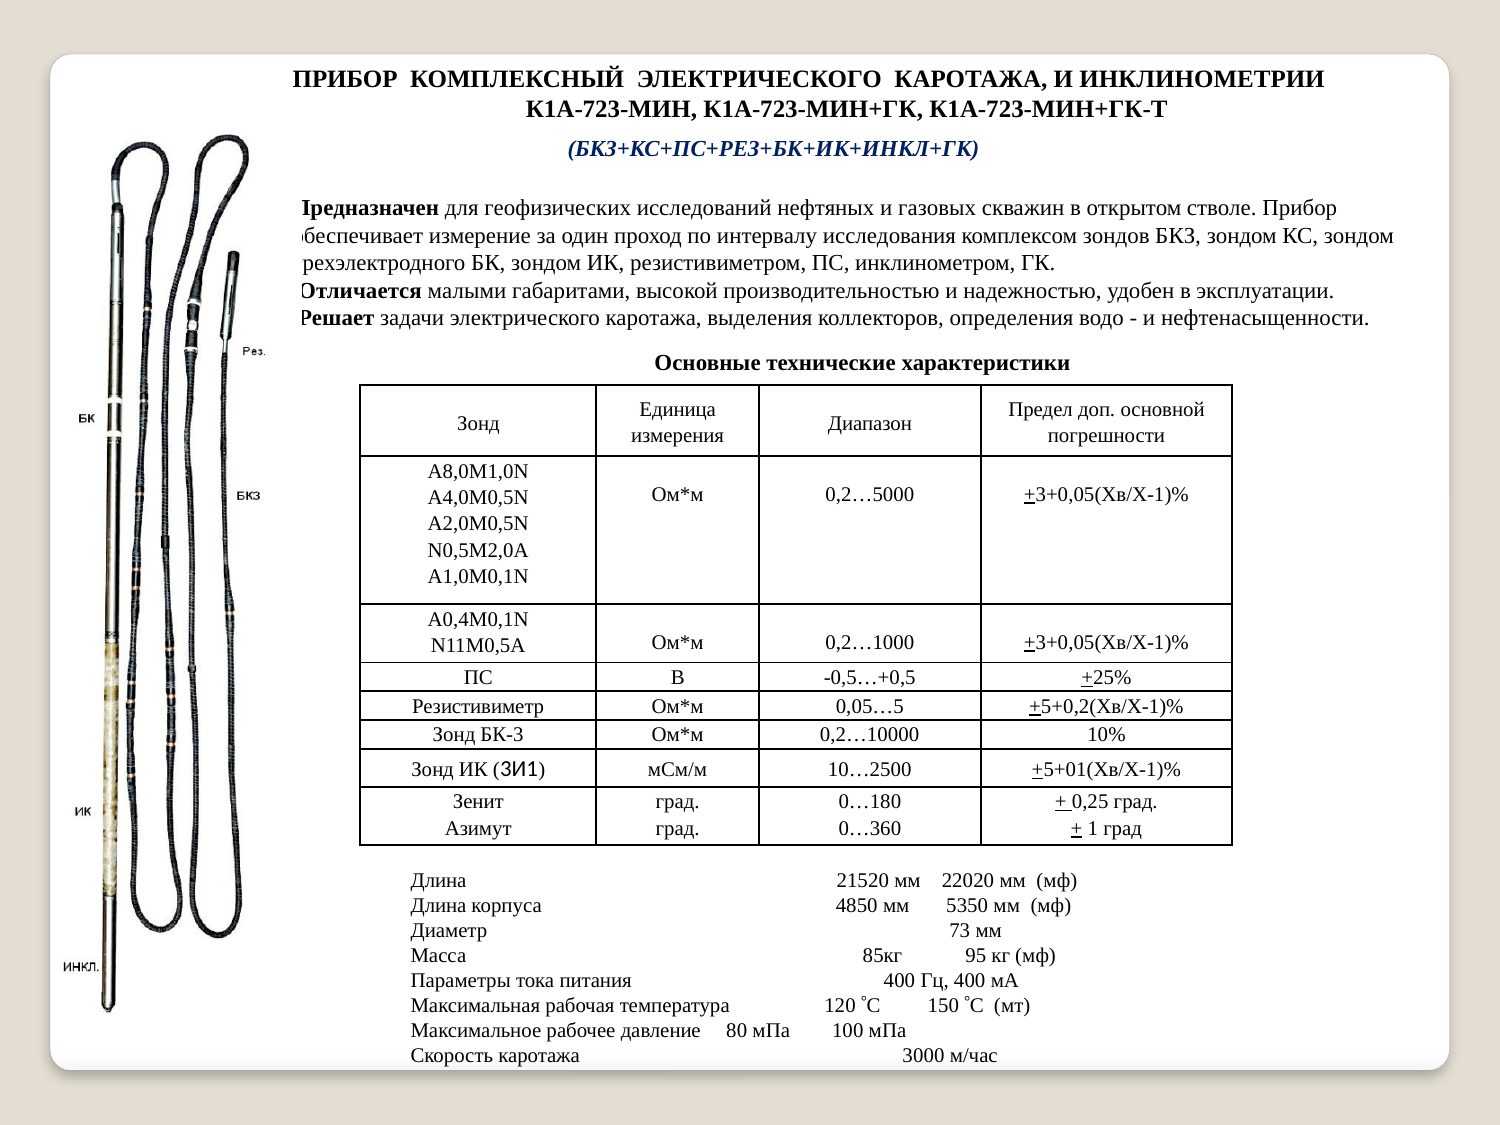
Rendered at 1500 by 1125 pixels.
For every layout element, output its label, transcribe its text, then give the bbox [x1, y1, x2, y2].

text_box Предназначен для геофизических исследований нефтяных и газовых скважин в открытом стволе. Прибор обеспечивает измерение за один проход по интервалу исследования комплексом зондов БКЗ, зондом КС, зондом трехэлектродного БК, зондом ИК, резистивиметром, ПС, инклинометром, ГК. Отличается малыми габаритами, высокой производительностью и надежностью, удобен в эксплуатации. Решает задачи электрического каротажа, выделения коллекторов, определения водо - и нефтенасыщенности. [309, 185, 1447, 338]
table_cell + 0,25 град. + 1 град [982, 788, 1231, 844]
table_cell -0,5…+0,5 [760, 663, 980, 690]
table_header Диапазон [760, 386, 980, 455]
table_cell 0,2…5000 [760, 457, 980, 603]
table_header Предел доп. основной погрешности [982, 386, 1231, 455]
text_box Основные технические характеристики [584, 338, 1128, 384]
table_cell Зонд ИК (3И1) [361, 750, 595, 786]
table_header Единица измерения [597, 386, 758, 455]
table_cell 0,2…1000 [760, 605, 980, 662]
table_cell +5+0,2(Хв/Х-1)% [982, 692, 1231, 719]
table_cell 10% [982, 721, 1231, 748]
table_cell Резистивиметр [361, 692, 595, 719]
text_box (БКЗ+КС+ПС+РЕЗ+БК+ИК+ИНКЛ+ГК) [360, 125, 1187, 168]
table_cell +3+0,05(Хв/Х-1)% [982, 605, 1231, 662]
table_cell +3+0,05(Хв/Х-1)% [982, 457, 1231, 603]
table_cell В [597, 663, 758, 690]
table_cell Ом*м [597, 721, 758, 748]
table_cell Ом*м [597, 692, 758, 719]
table_cell 0…180 0…360 [760, 788, 980, 844]
table_cell +5+01(Хв/Х-1)% [982, 750, 1231, 786]
table_header Зонд [361, 386, 595, 455]
table_cell A0,4M0,1N N11M0,5A [361, 605, 595, 662]
picture [52, 113, 302, 1036]
table_cell 0,05…5 [760, 692, 980, 719]
text_box ПРИБОР КОМПЛЕКСНЫЙ ЭЛЕКТРИЧЕСКОГО КАРОТАЖА, И ИНКЛИНОМЕТРИИ К1А-723-МИН, К1А-723-МИН+ГК, К1А-723-МИН+ГК-Т [277, 55, 1424, 175]
table_cell град. град. [597, 788, 758, 844]
table_cell 10…2500 [760, 750, 980, 786]
table_cell мСм/м [597, 750, 758, 786]
table_cell Зонд БК-3 [361, 721, 595, 748]
table_cell +25% [982, 663, 1231, 690]
table_cell Зенит Азимут [361, 788, 595, 844]
table_cell 0,2…10000 [760, 721, 980, 748]
table_cell ПС [361, 663, 595, 690]
table_cell Ом*м [597, 605, 758, 662]
text_box Длина 21520 мм 22020 мм (мф) Длина корпуса 4850 мм 5350 мм (мф) Диаметр 73 мм Масса 85кг 95 кг (мф) Параметры тока питания 400 Гц, 400 мА Максимальная рабочая температура 120 С 150 С (мт) Максимальное рабочее давление 80 мПа 100 мПа Скорость каротажа 3000 м/час [395, 858, 1187, 1074]
table_cell A8,0M1,0N A4,0M0,5N A2,0M0,5N N0,5M2,0A A1,0M0,1N [361, 457, 595, 603]
table_cell Ом*м [597, 457, 758, 603]
